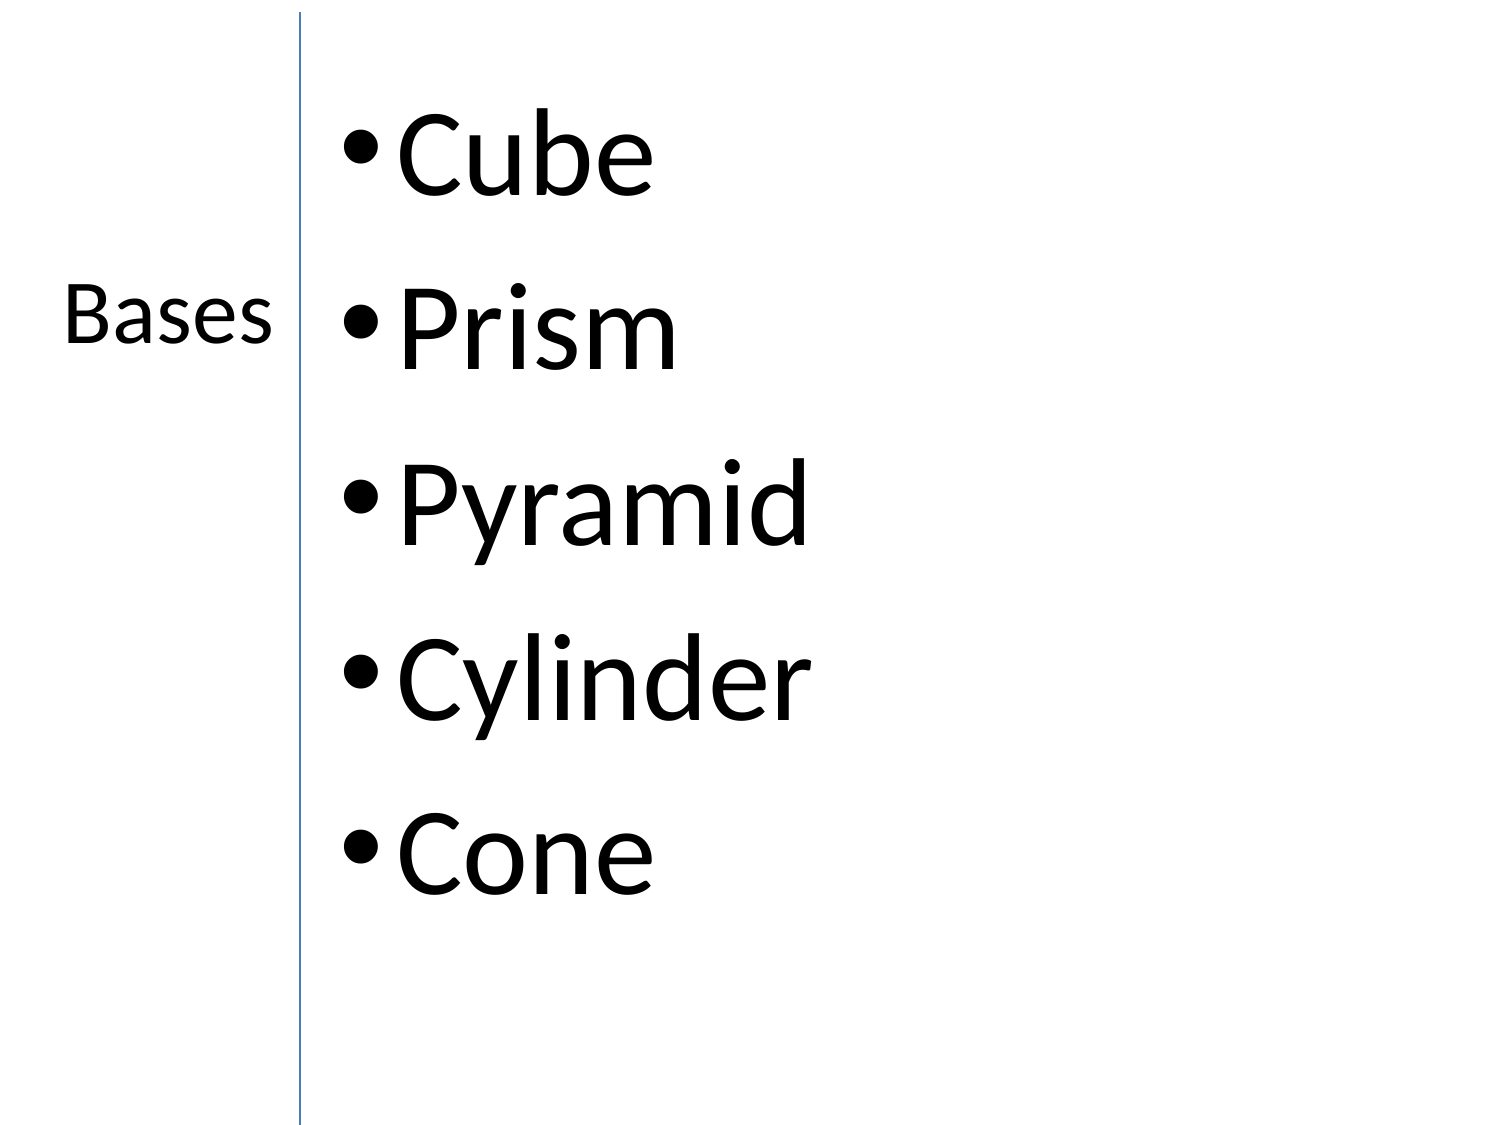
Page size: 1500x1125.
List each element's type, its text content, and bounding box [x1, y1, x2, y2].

list Cube Prism Pyramid Cylinder Cone [324, 62, 1425, 1005]
title Bases [37, 45, 295, 569]
